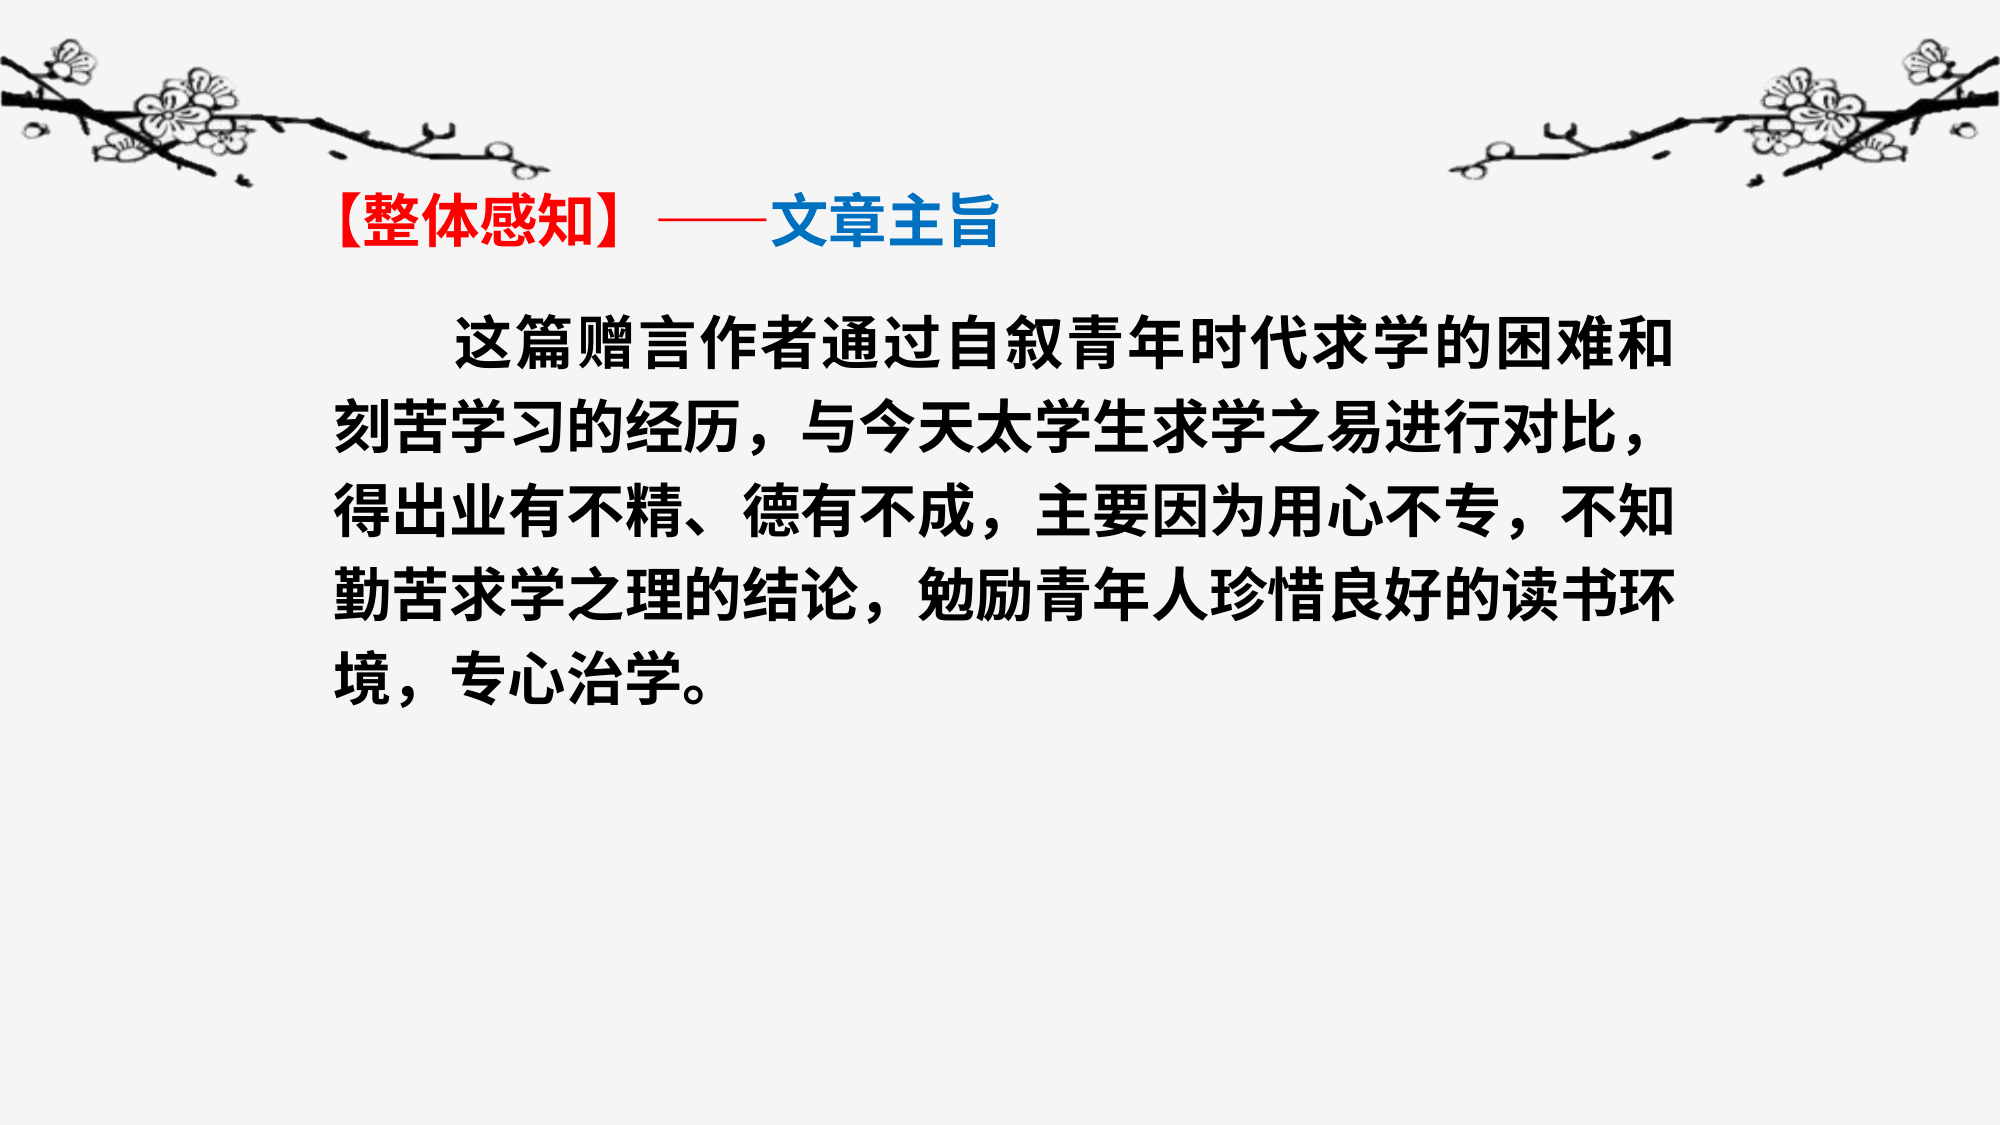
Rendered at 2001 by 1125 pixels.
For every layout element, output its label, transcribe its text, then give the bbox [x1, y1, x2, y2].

text_box 这篇赠言作者通过自叙青年时代求学的困难和刻苦学习的经历，与今天太学生求学之易进行对比，得出业有不精、德有不成，主要因为用心不专，不知勤苦求学之理的结论，勉励青年人珍惜良好的读书环境，专心治学。 [318, 284, 1692, 720]
picture [0, 0, 673, 310]
picture [1327, 0, 2000, 310]
text_box 【整体感知】——文章主旨 [289, 163, 1452, 262]
